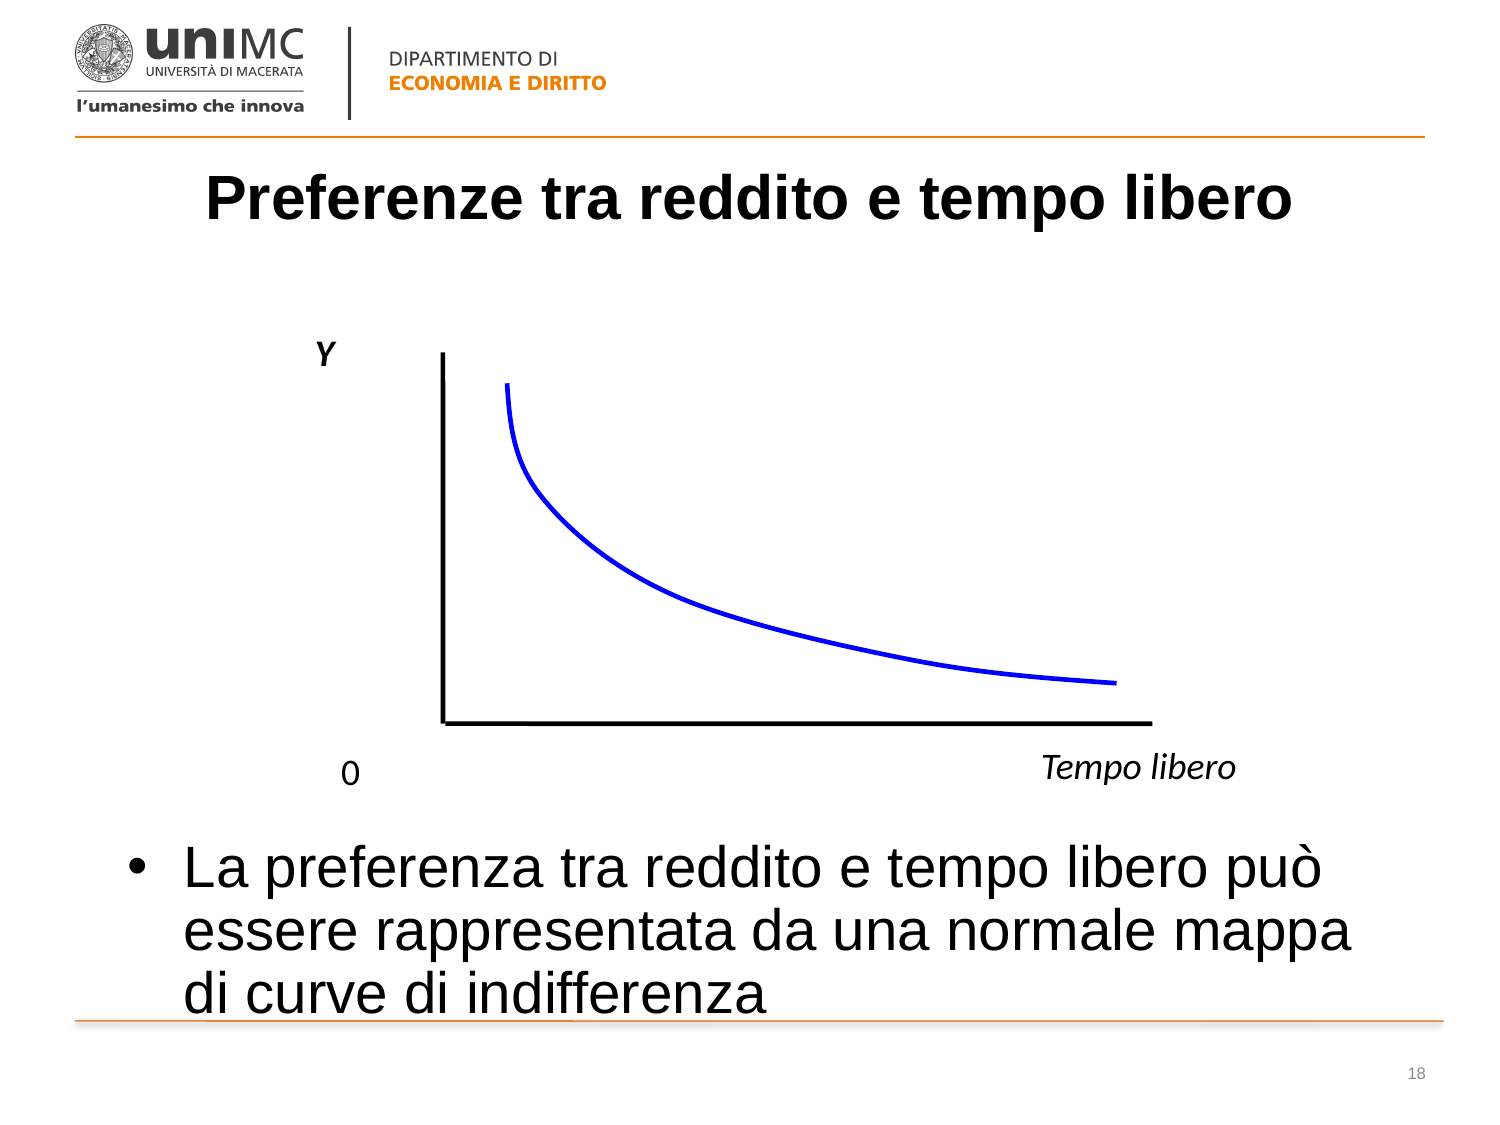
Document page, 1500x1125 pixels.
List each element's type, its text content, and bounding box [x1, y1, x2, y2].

title Preferenze tra reddito e tempo libero [75, 149, 1425, 241]
slide_number 18 [1091, 1042, 1442, 1103]
list La preferenza tra reddito e tempo libero può essere rappresentata da una normale mappa di curve di indifferenza [112, 829, 1388, 1053]
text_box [299, 321, 1289, 816]
picture [75, 24, 1425, 138]
